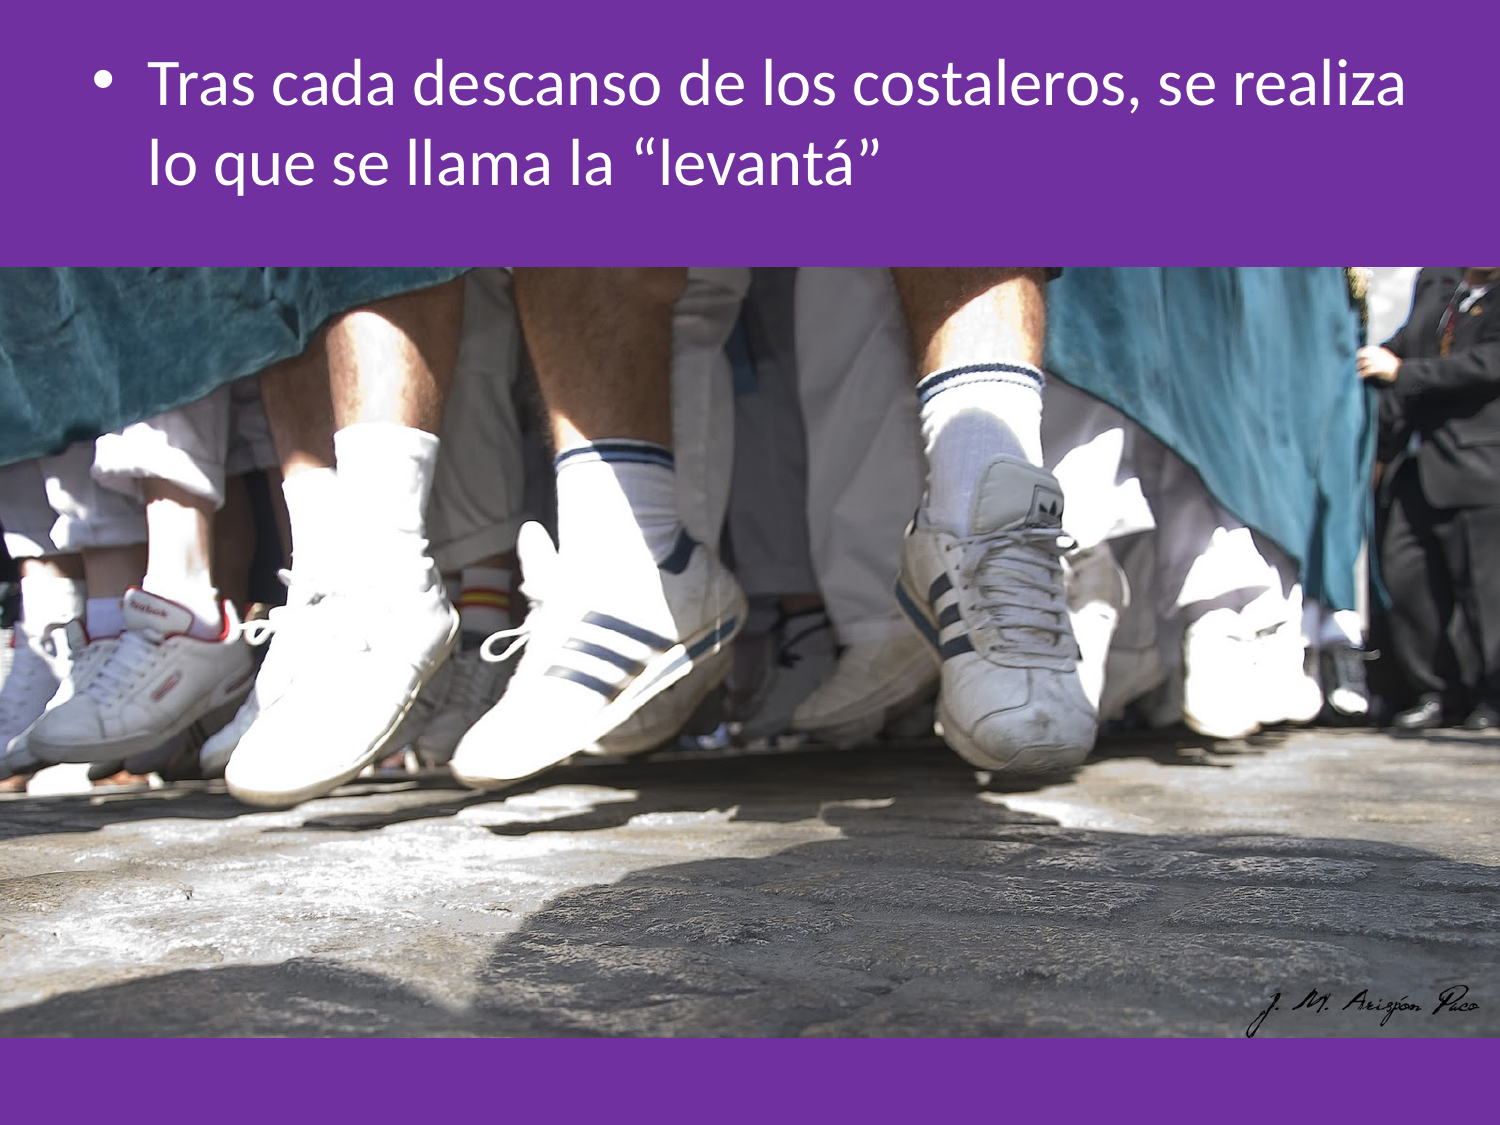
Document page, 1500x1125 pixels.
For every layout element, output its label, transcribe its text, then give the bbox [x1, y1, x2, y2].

picture [0, 266, 1500, 1038]
list Tras cada descanso de los costaleros, se realiza lo que se llama la “levantá” [76, 30, 1427, 237]
